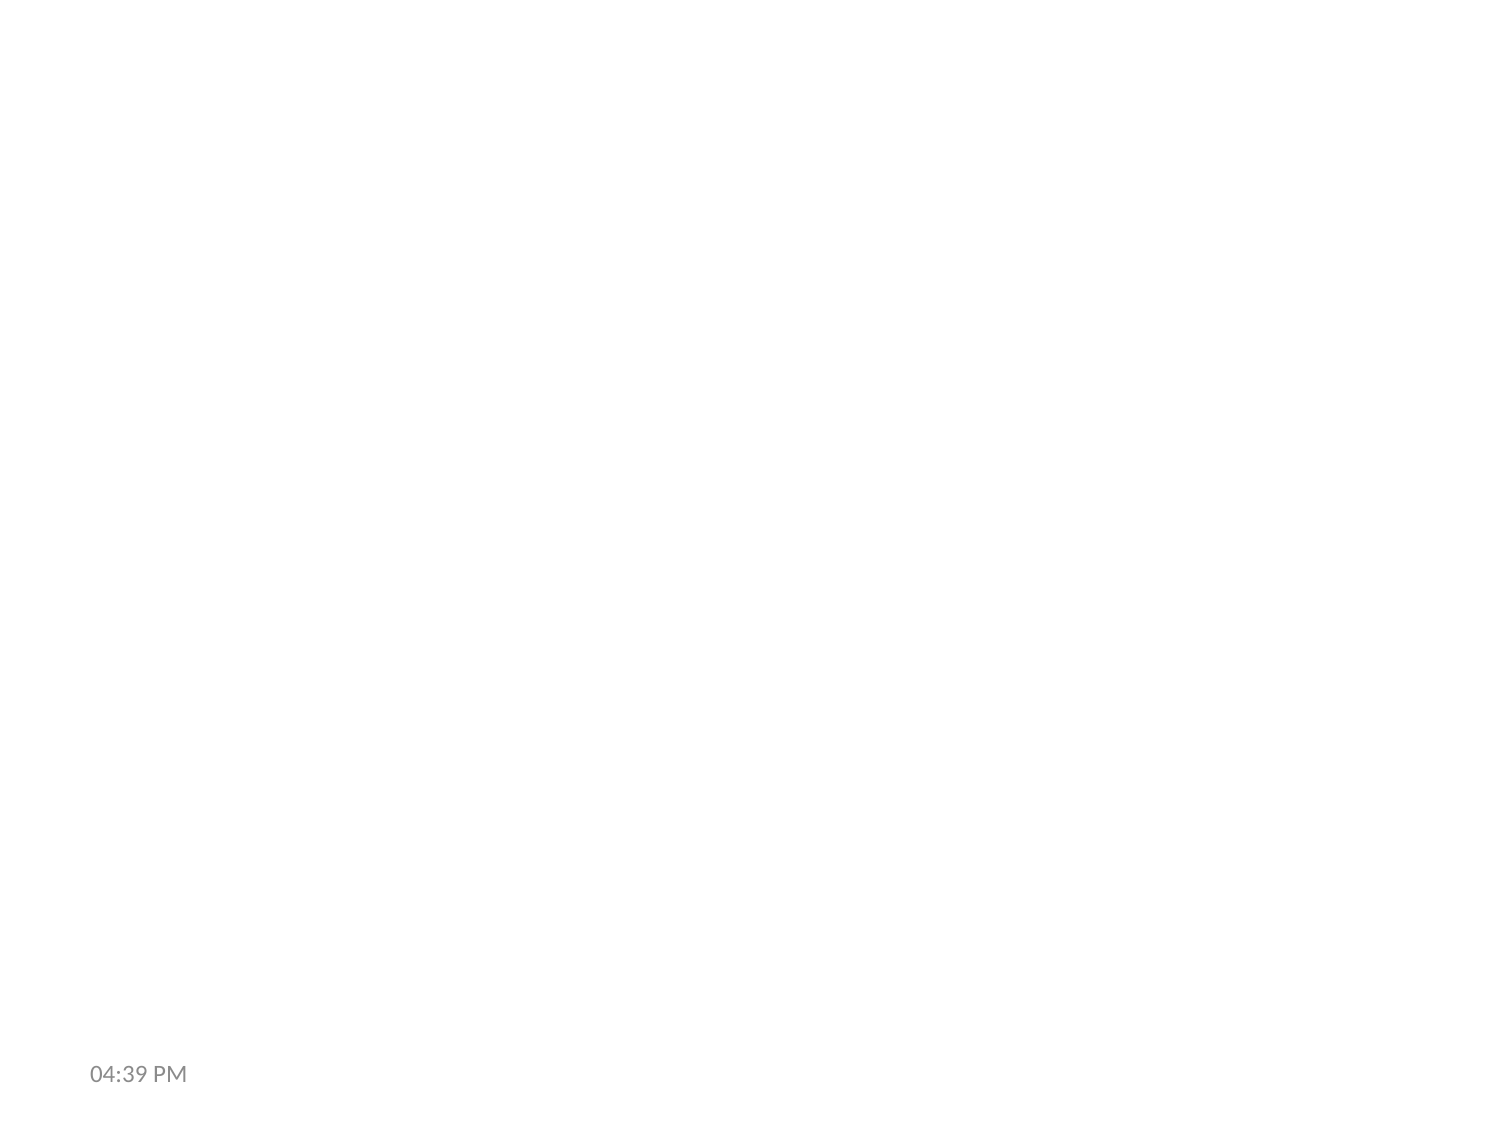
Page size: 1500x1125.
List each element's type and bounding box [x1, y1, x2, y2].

slide_number [75, 1042, 425, 1103]
